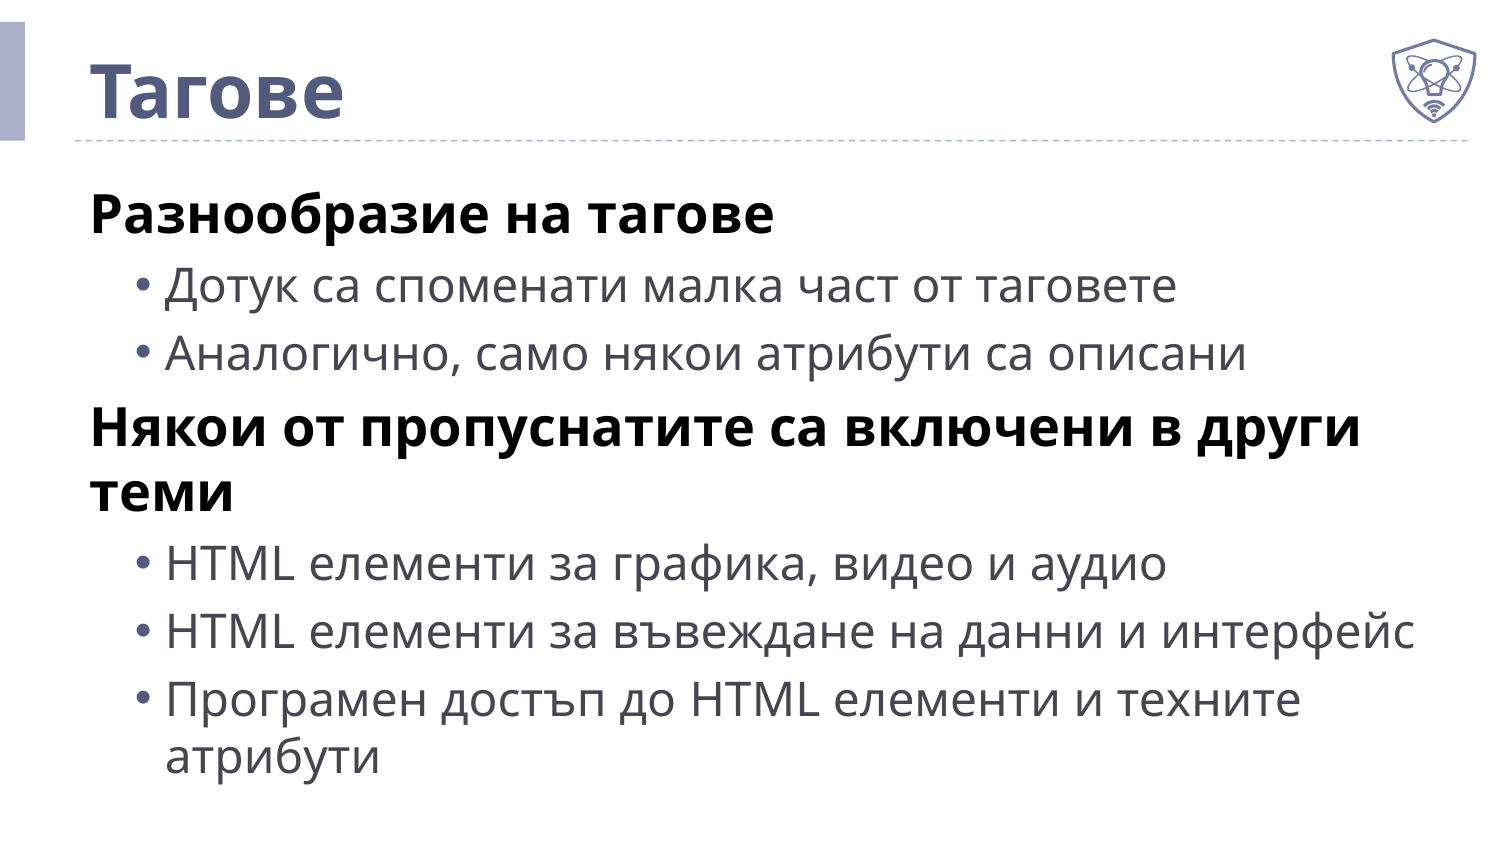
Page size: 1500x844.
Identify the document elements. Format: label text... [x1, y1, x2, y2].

list Разнообразие на тагове Дотук са споменати малка част от таговете Аналогично, само някои атрибути са описани Някои от пропуснатите са включени в други теми HTML елементи за графика, видео и аудио HTML елементи за въвеждане на данни и интерфейс Програмен достъп до HTML елементи и техните атрибути [75, 171, 1475, 835]
title Тагове [75, 18, 1475, 141]
